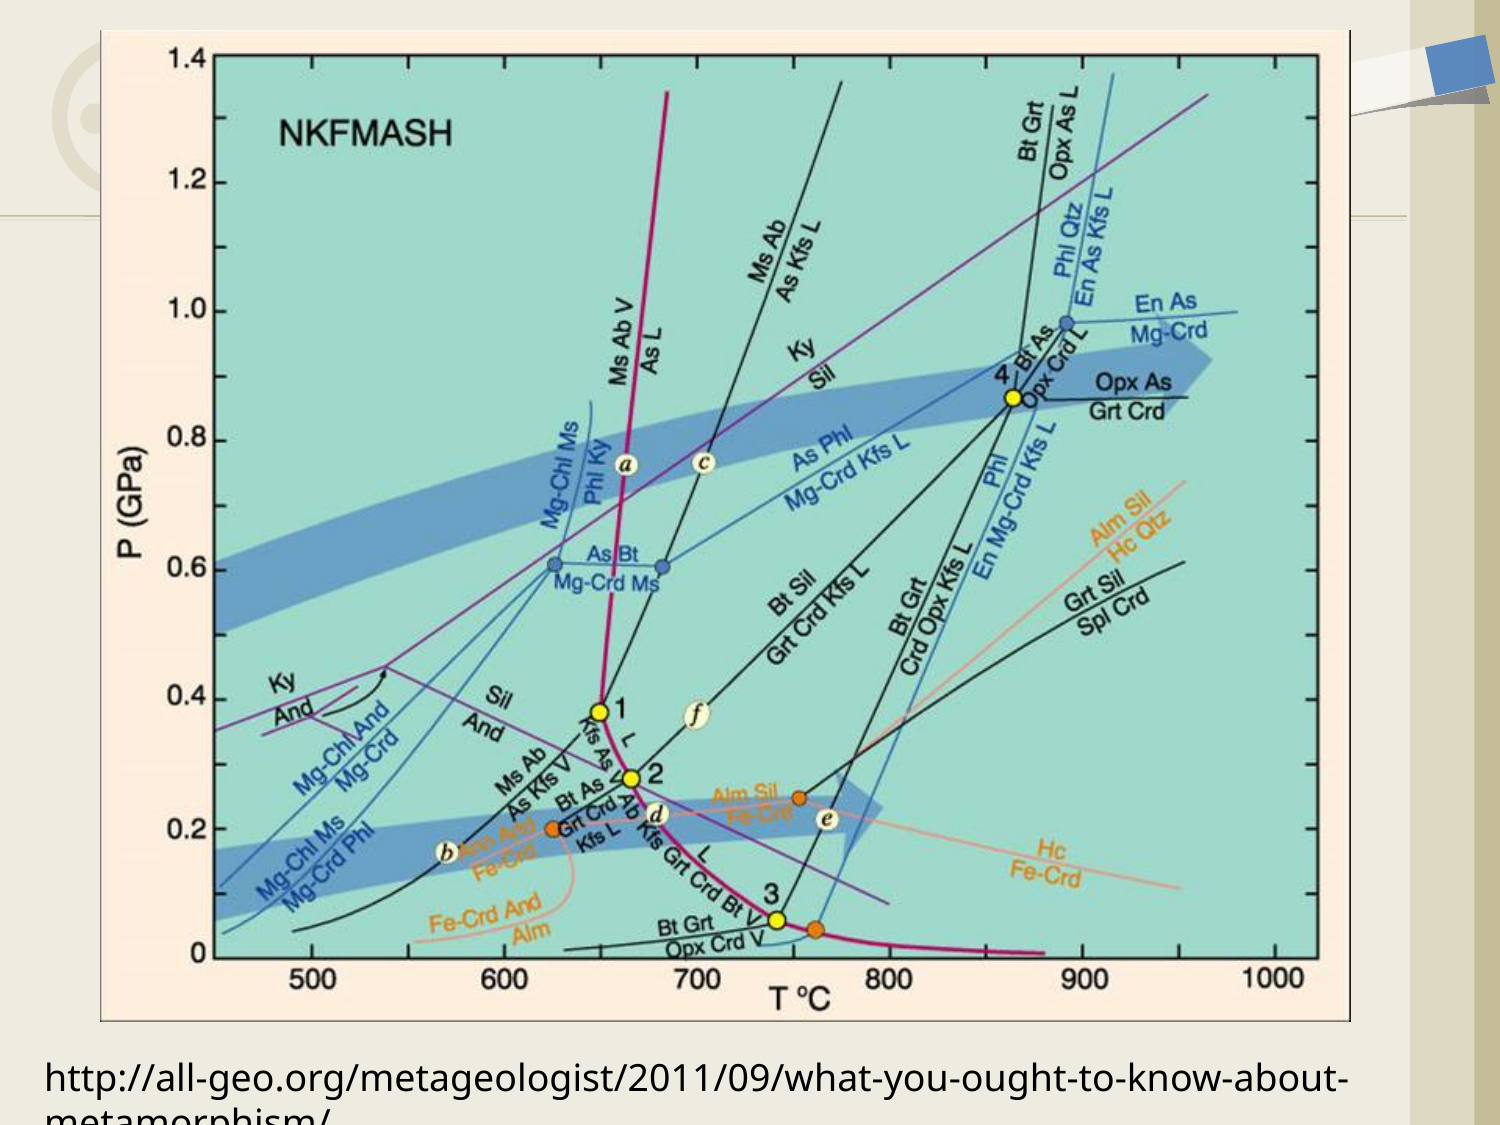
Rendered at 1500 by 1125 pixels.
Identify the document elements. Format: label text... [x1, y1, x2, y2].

text_box http://all-geo.org/metageologist/2011/09/what-you-ought-to-know-about-metamorphism/ [29, 1046, 1483, 1125]
picture [100, 30, 1351, 1022]
